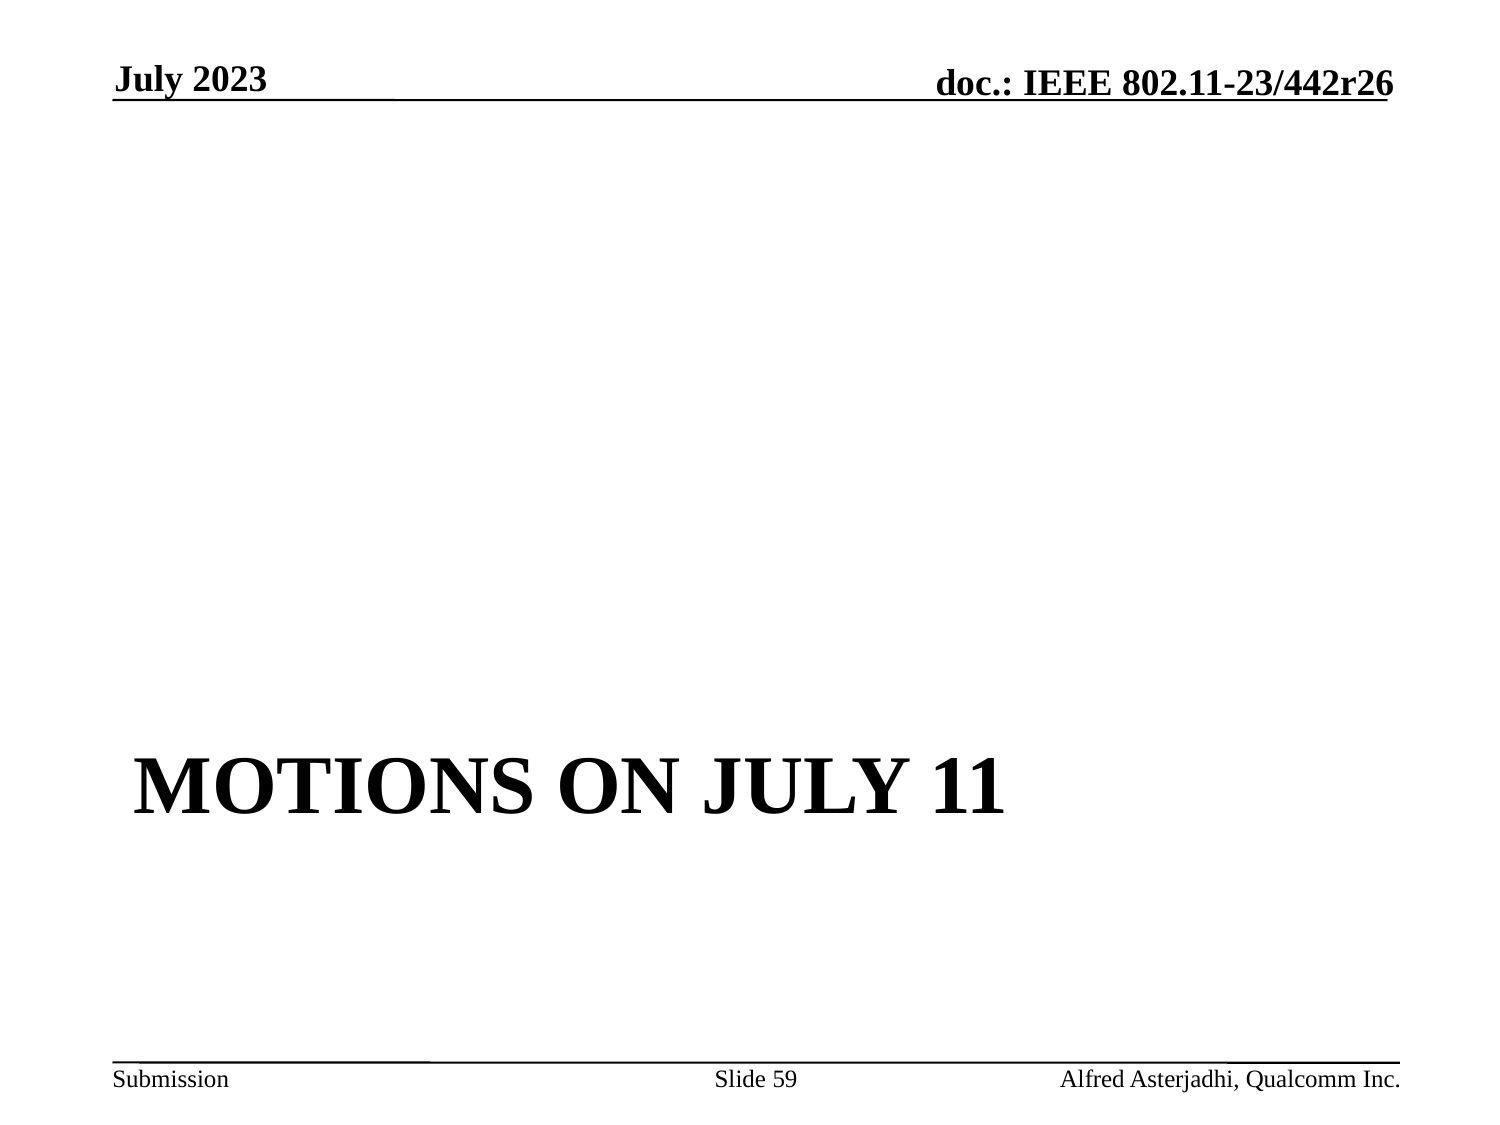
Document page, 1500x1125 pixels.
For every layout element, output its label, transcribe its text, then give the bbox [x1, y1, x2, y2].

title Motions on July 11 [118, 722, 1394, 947]
slide_number Slide 59 [712, 1061, 800, 1123]
footer Alfred Asterjadhi, Qualcomm Inc. [878, 1061, 1402, 1093]
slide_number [114, 54, 423, 100]
